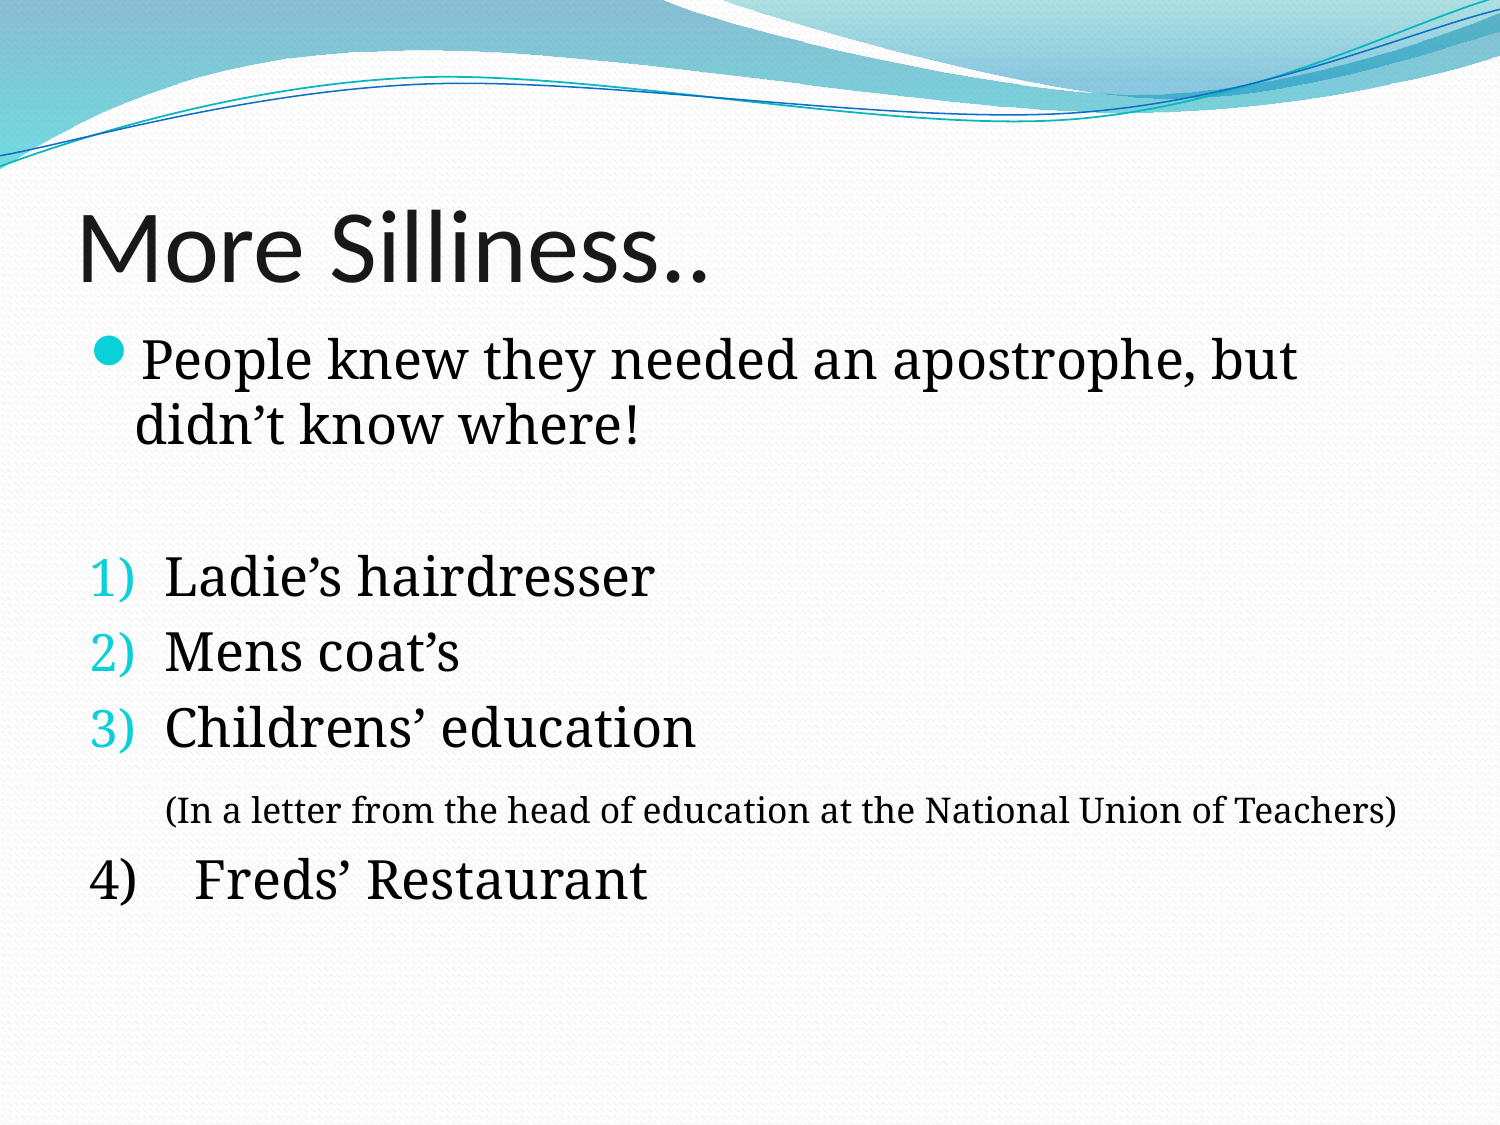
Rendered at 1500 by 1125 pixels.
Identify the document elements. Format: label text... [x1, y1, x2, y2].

title More Silliness.. [75, 115, 1425, 303]
list People knew they needed an apostrophe, but didn’t know where! Ladie’s hairdresser Mens coat’s Childrens’ education (In a letter from the head of education at the National Union of Teachers) 4) Freds’ Restaurant [75, 317, 1425, 1038]
